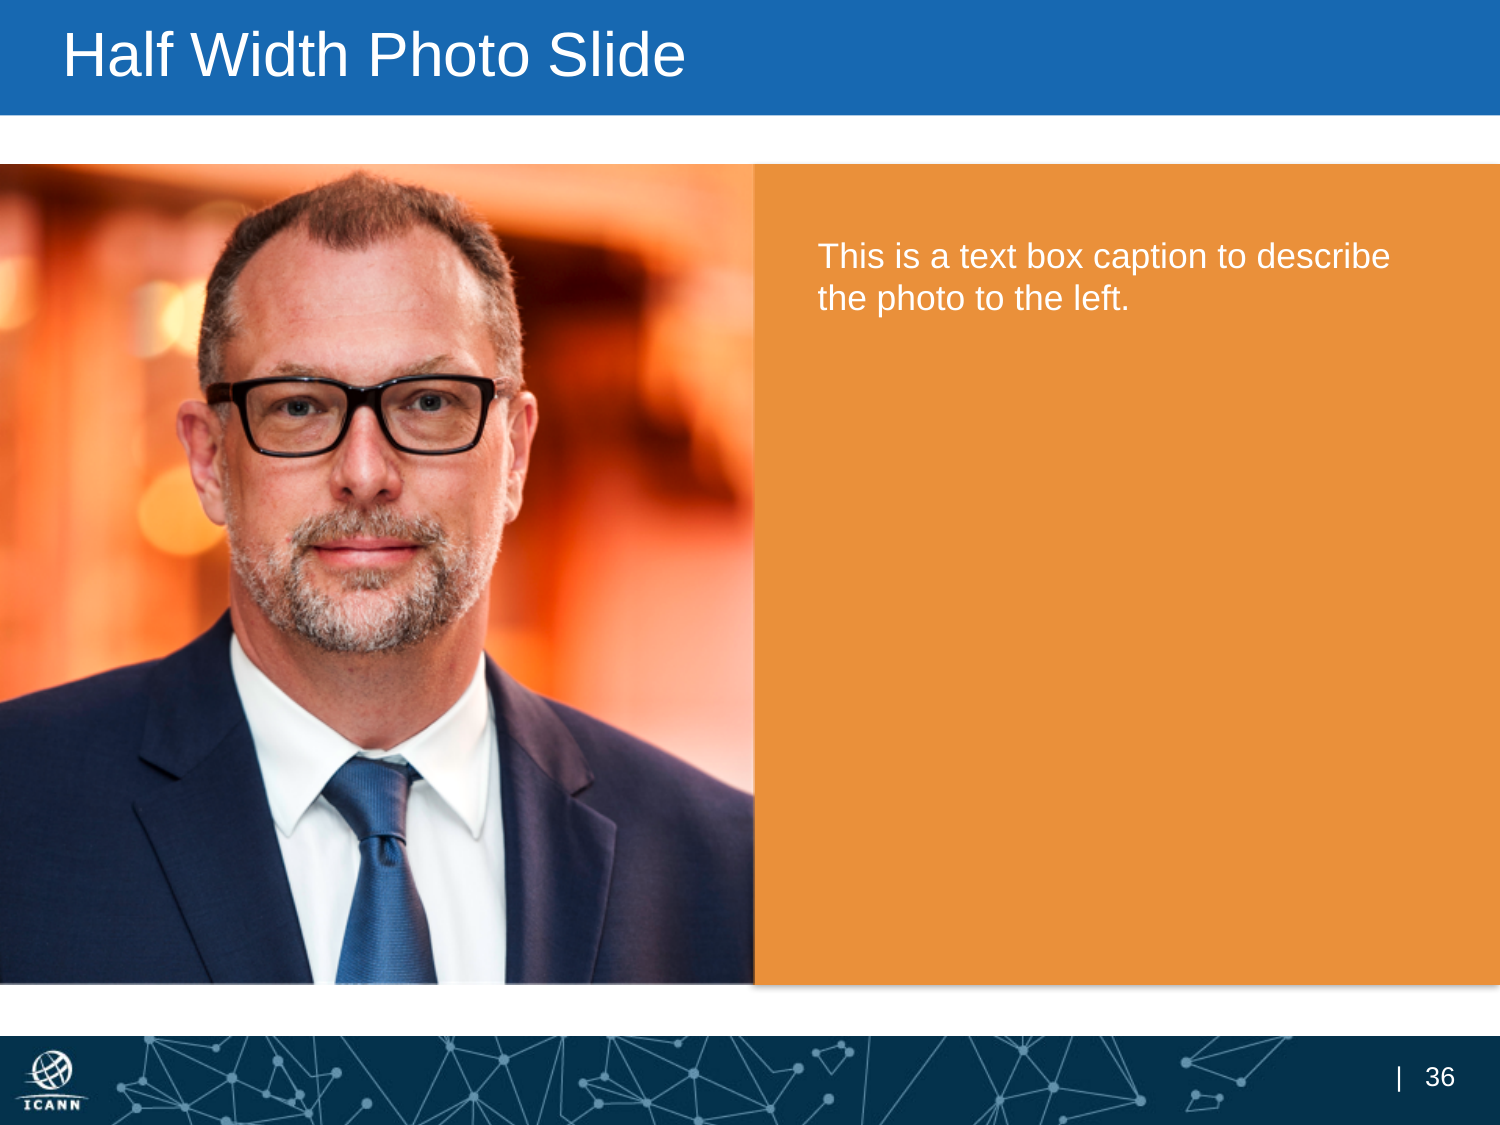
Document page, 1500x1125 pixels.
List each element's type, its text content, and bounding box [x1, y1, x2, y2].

picture [0, 1036, 1500, 1125]
text_box This is a text box caption to describe the photo to the left. [802, 225, 1451, 326]
text_box [755, 163, 1500, 986]
picture [0, 163, 755, 986]
title Half Width Photo Slide [0, 0, 1500, 116]
